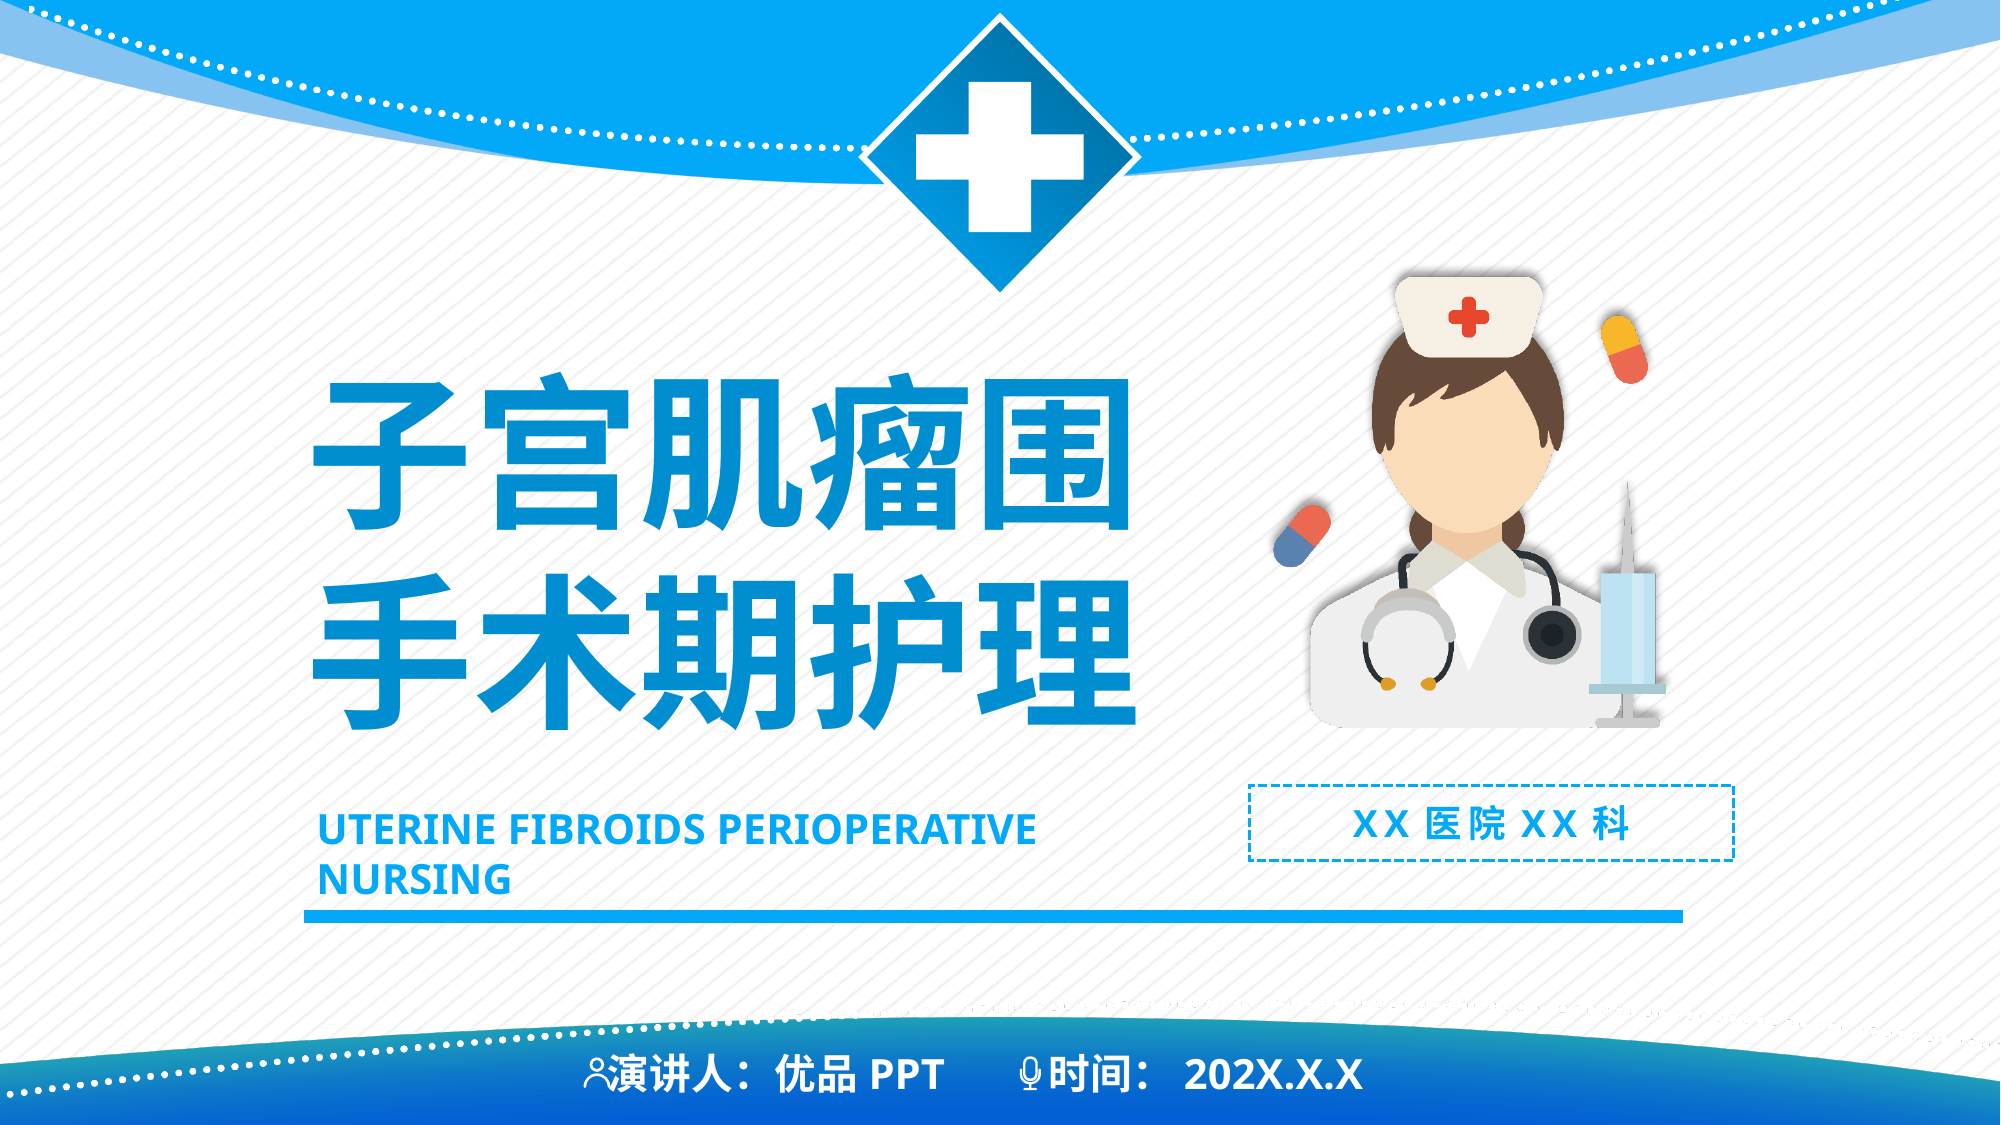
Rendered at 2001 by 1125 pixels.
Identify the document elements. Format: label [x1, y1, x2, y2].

text_box [556, 1029, 985, 1119]
text_box [567, 1044, 627, 1104]
picture [0, 0, 2000, 1125]
text_box [999, 1044, 1059, 1104]
text_box [862, 17, 1138, 298]
text_box [985, 1029, 1442, 1119]
